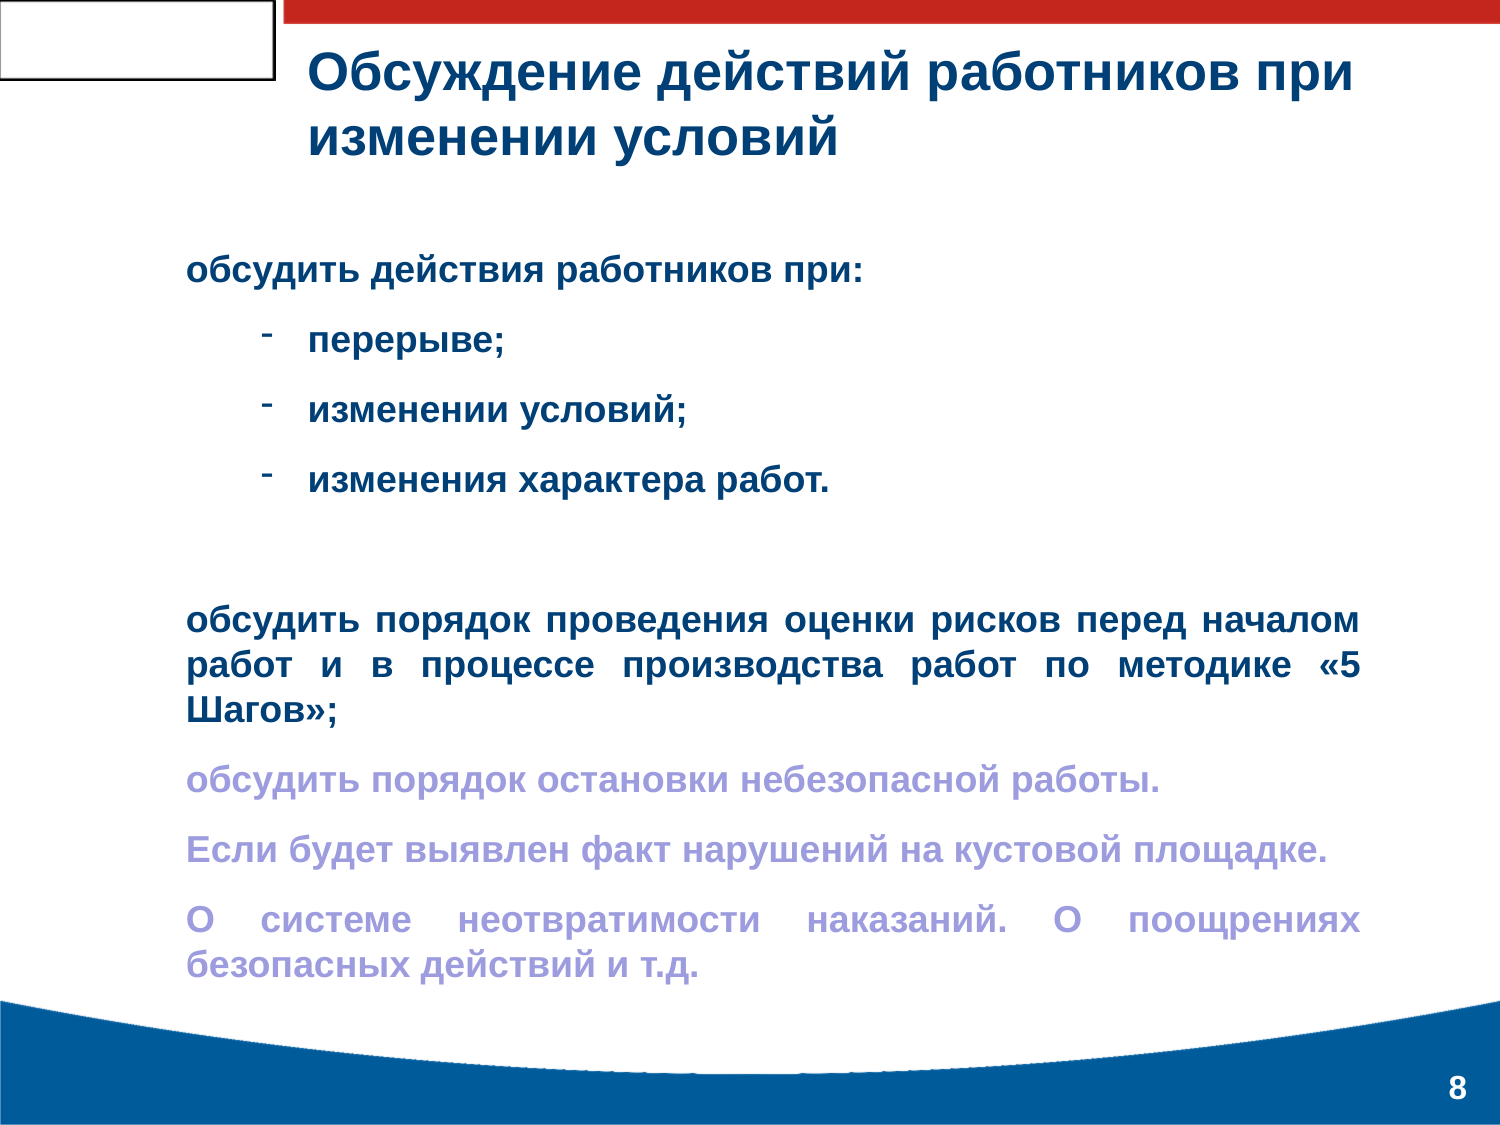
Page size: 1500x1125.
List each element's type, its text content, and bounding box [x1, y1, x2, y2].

text_box Обсуждение действий работников при изменении условий [307, 66, 1448, 166]
text_box обсудить действия работников при: перерыве; изменении условий; изменения характера работ. обсудить порядок проведения оценки рисков перед началом работ и в процессе производства работ по методике «5 Шагов»; обсудить порядок остановки небезопасной работы. Если будет выявлен факт нарушений на кустовой площадке. О системе неотвратимости наказаний. О поощрениях безопасных действий и т.д. [171, 237, 1376, 993]
slide_number 8 [938, 1058, 1483, 1107]
picture [0, 0, 1500, 1125]
